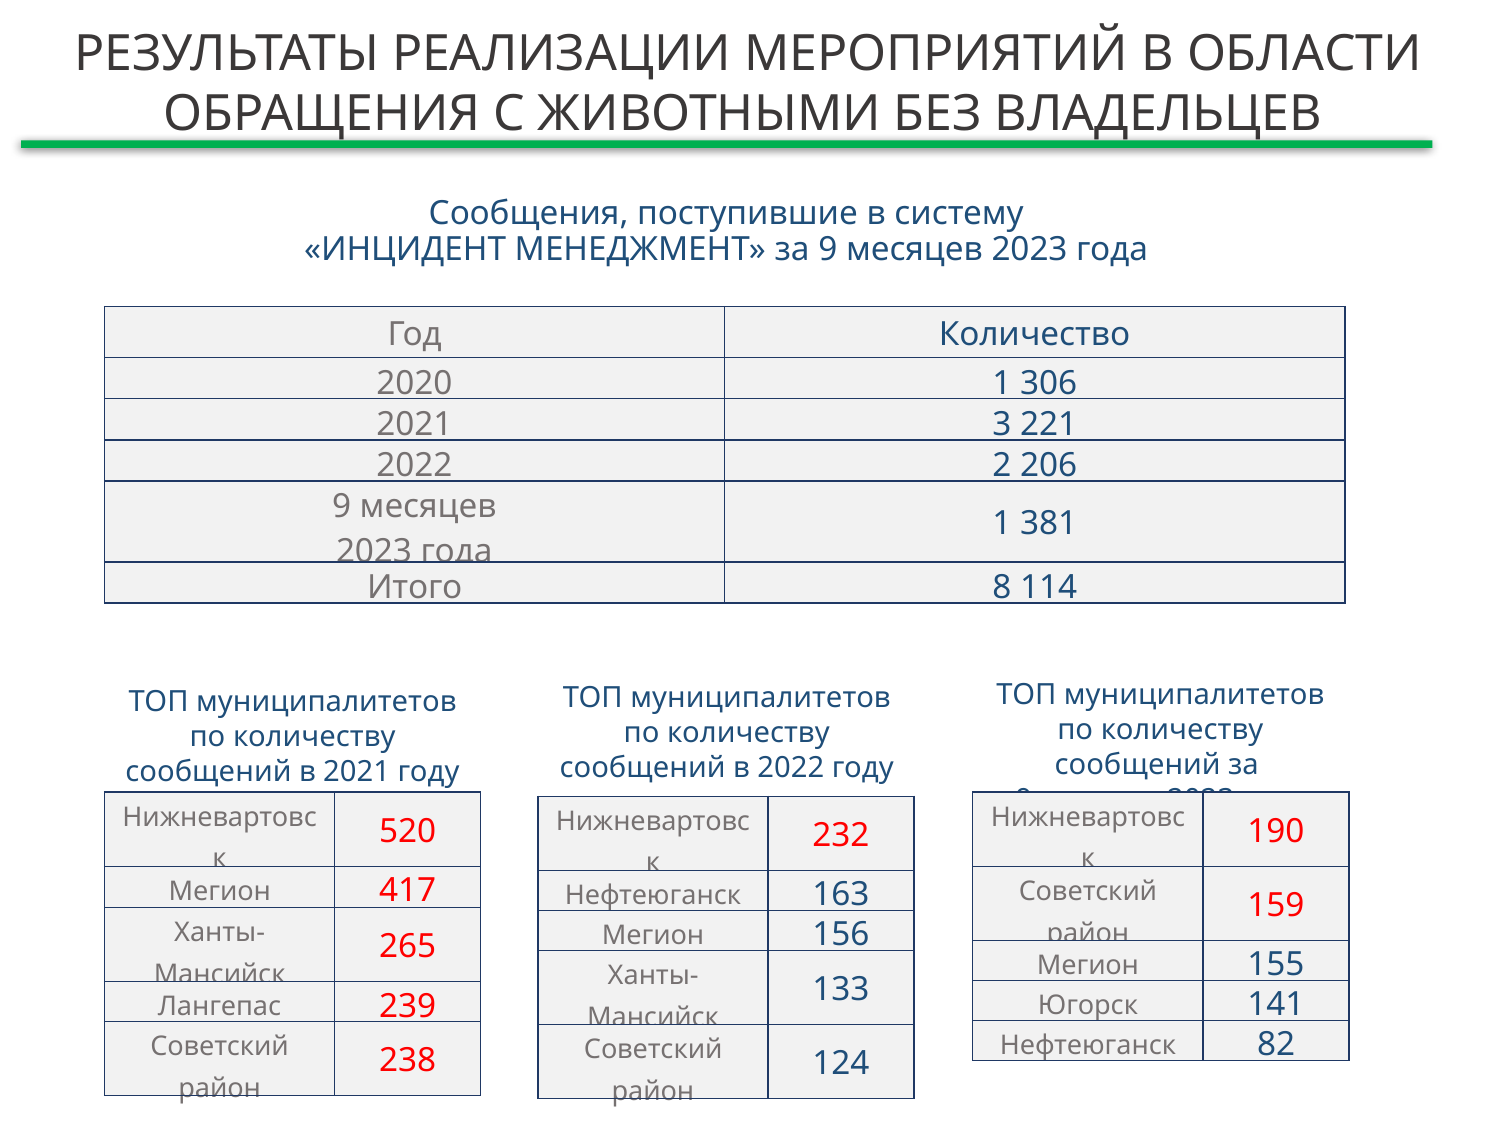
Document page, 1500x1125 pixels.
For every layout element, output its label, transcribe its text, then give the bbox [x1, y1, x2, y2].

table_cell 124 [769, 1025, 913, 1098]
table_cell 417 [335, 867, 480, 907]
table_cell 155 [1204, 941, 1348, 980]
table_cell 238 [335, 1022, 480, 1095]
text_box [21, 140, 1433, 148]
table_header Нижневартовск [105, 793, 334, 866]
table_cell Мегион [539, 911, 767, 950]
table_cell Нефтеюганск [973, 1021, 1202, 1060]
table_header Нижневартовск [539, 797, 767, 870]
table_cell 156 [769, 911, 913, 950]
table_cell Мегион [973, 941, 1202, 980]
text_box ТОП муниципалитетов по количеству сообщений за 9 месяцев 2023 года [972, 660, 1349, 791]
table_cell 3 221 [725, 399, 1344, 439]
table_header Год [105, 307, 724, 357]
table_header Количество [725, 307, 1344, 357]
table_cell Лангепас [105, 982, 334, 1021]
table_cell 239 [335, 982, 480, 1021]
table_cell 163 [769, 871, 913, 910]
table_cell 8 114 [725, 563, 1344, 602]
table_cell 133 [769, 951, 913, 1024]
table_cell Советский район [105, 1022, 334, 1095]
table_cell 1 306 [725, 358, 1344, 398]
table_cell 9 месяцев 2023 года [105, 482, 724, 561]
table_cell 1 381 [725, 482, 1344, 561]
table_header Нижневартовск [973, 793, 1202, 866]
table_cell 82 [1204, 1021, 1348, 1060]
table_cell 2021 [105, 399, 724, 439]
table_header 190 [1204, 793, 1348, 866]
table_cell Нефтеюганск [539, 871, 767, 910]
text_box ТОП муниципалитетов по количеству сообщений в 2022 году [537, 670, 916, 791]
table_cell 159 [1204, 867, 1348, 940]
table_cell 2022 [105, 441, 724, 480]
table_header 232 [769, 797, 913, 870]
table_cell Югорск [973, 981, 1202, 1020]
table_cell Советский район [539, 1025, 767, 1098]
table_cell Советский район [973, 867, 1202, 940]
table_cell Ханты-Мансийск [539, 951, 767, 1024]
table_cell 265 [335, 908, 480, 981]
text_box Сообщения, поступившие в систему «ИНЦИДЕНТ МЕНЕДЖМЕНТ» за 9 месяцев 2023 года [104, 188, 1349, 276]
table_cell Мегион [105, 867, 334, 907]
table_cell 141 [1204, 981, 1348, 1020]
text_box ТОП муниципалитетов по количеству сообщений в 2021 году [104, 675, 481, 791]
table_cell 2 206 [725, 441, 1344, 480]
table_header 520 [335, 793, 480, 866]
table_cell Итого [105, 563, 724, 602]
table_cell Ханты-Мансийск [105, 908, 334, 981]
title РЕЗУЛЬТАТЫ РЕАЛИЗАЦИИ МЕРОПРИЯТИЙ В ОБЛАСТИ ОБРАЩЕНИЯ С ЖИВОТНЫМИ БЕЗ ВЛАДЕЛЬЦЕВ [0, 0, 1497, 189]
table_cell 2020 [105, 358, 724, 398]
